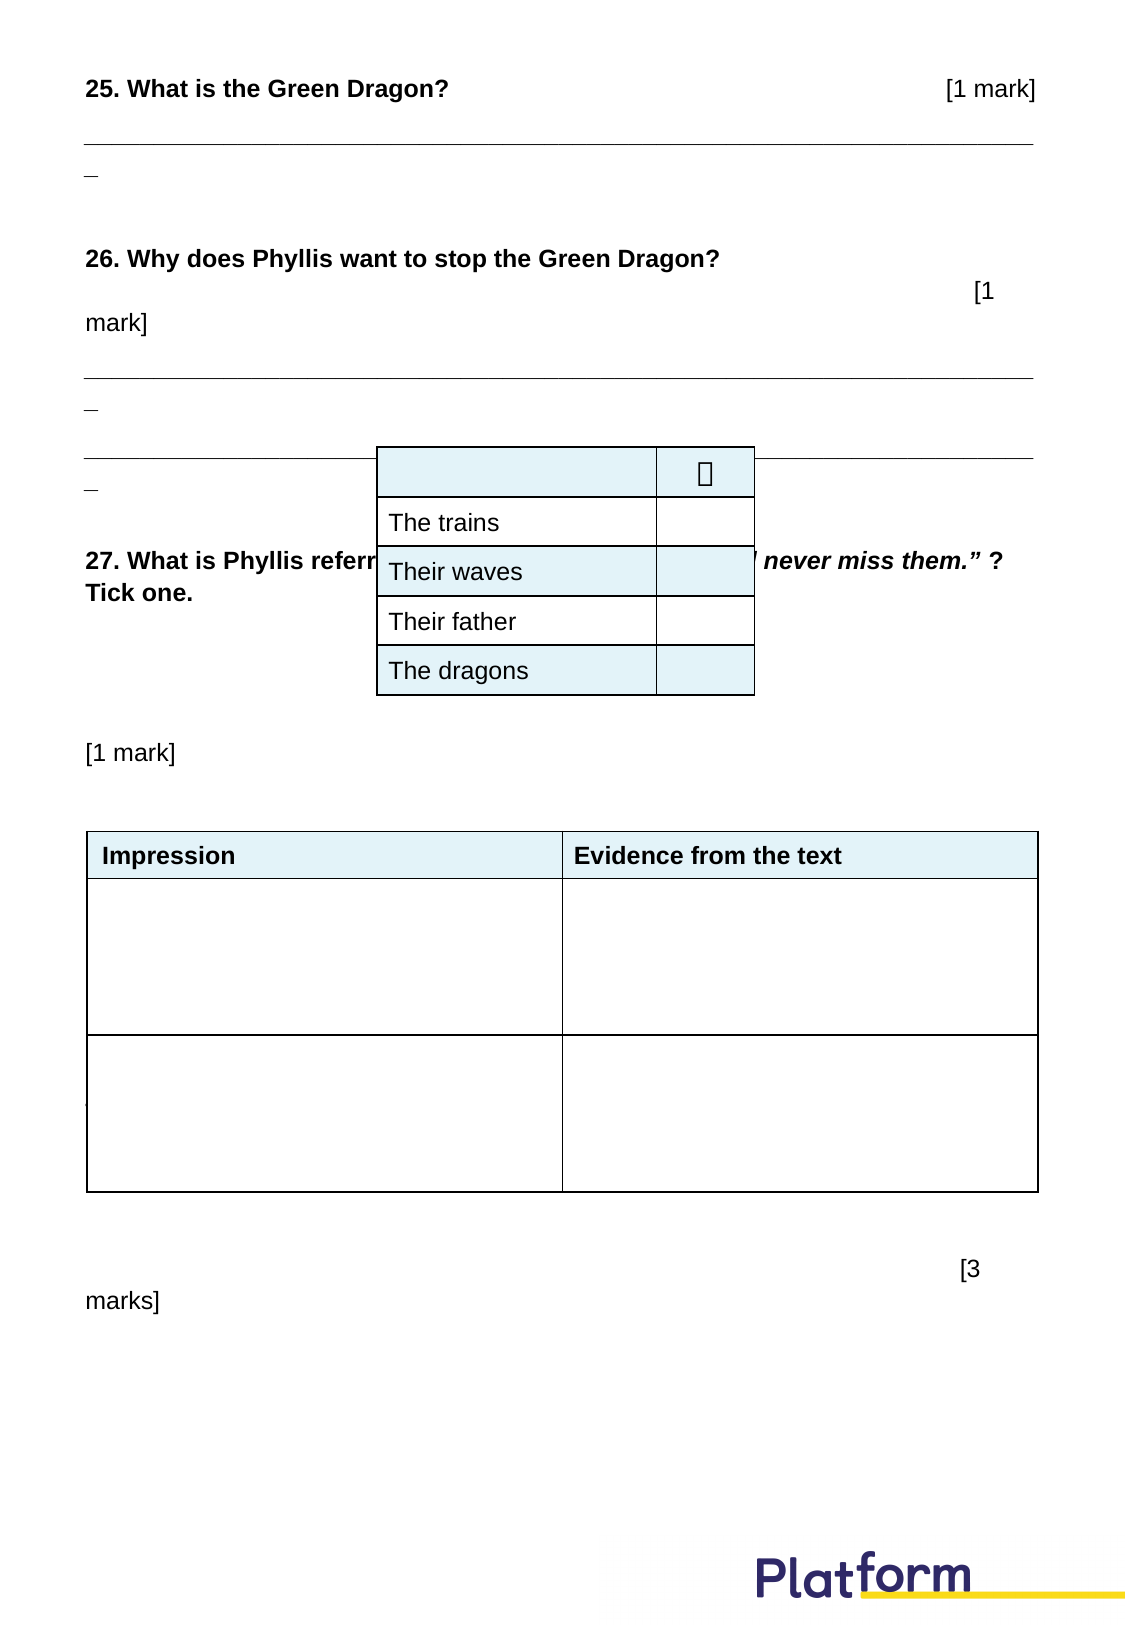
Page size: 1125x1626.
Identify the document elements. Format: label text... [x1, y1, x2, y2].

text_box 25. What is the Green Dragon? [1 mark] _____________________________________________________________________ 26. Why does Phyllis want to stop the Green Dragon? [1 mark] _____________________________________________________________________ _____________________________________________________________________ 27. What is Phyllis referring to when she says, “We shall never miss them.” ? Tick one. [1 mark] 28. What impression do you get of the old gentleman? Give evidence from the text. [3 marks] 29. What does the phrase ‘far away in the green country’ suggest about where the children lived? [1 mark] _____________________________________________________________________ _____________________________________________________________________ [70, 63, 1055, 1625]
table_header [378, 448, 656, 496]
table_cell [657, 547, 754, 595]
table_cell [563, 1036, 1037, 1191]
table_cell [88, 879, 562, 1034]
table_cell The dragons [378, 646, 656, 694]
table_cell [657, 646, 754, 694]
picture [599, 1535, 1125, 1625]
table_cell The trains [378, 498, 656, 545]
table_cell [657, 498, 754, 545]
table_header Evidence from the text [563, 832, 1037, 878]
table_cell Their waves [378, 547, 656, 595]
table_cell [88, 1036, 562, 1191]
table_header  [657, 448, 754, 496]
table_cell [657, 597, 754, 644]
table_cell [563, 879, 1037, 1034]
table_header Impression [88, 832, 562, 878]
table_cell Their father [378, 597, 656, 644]
